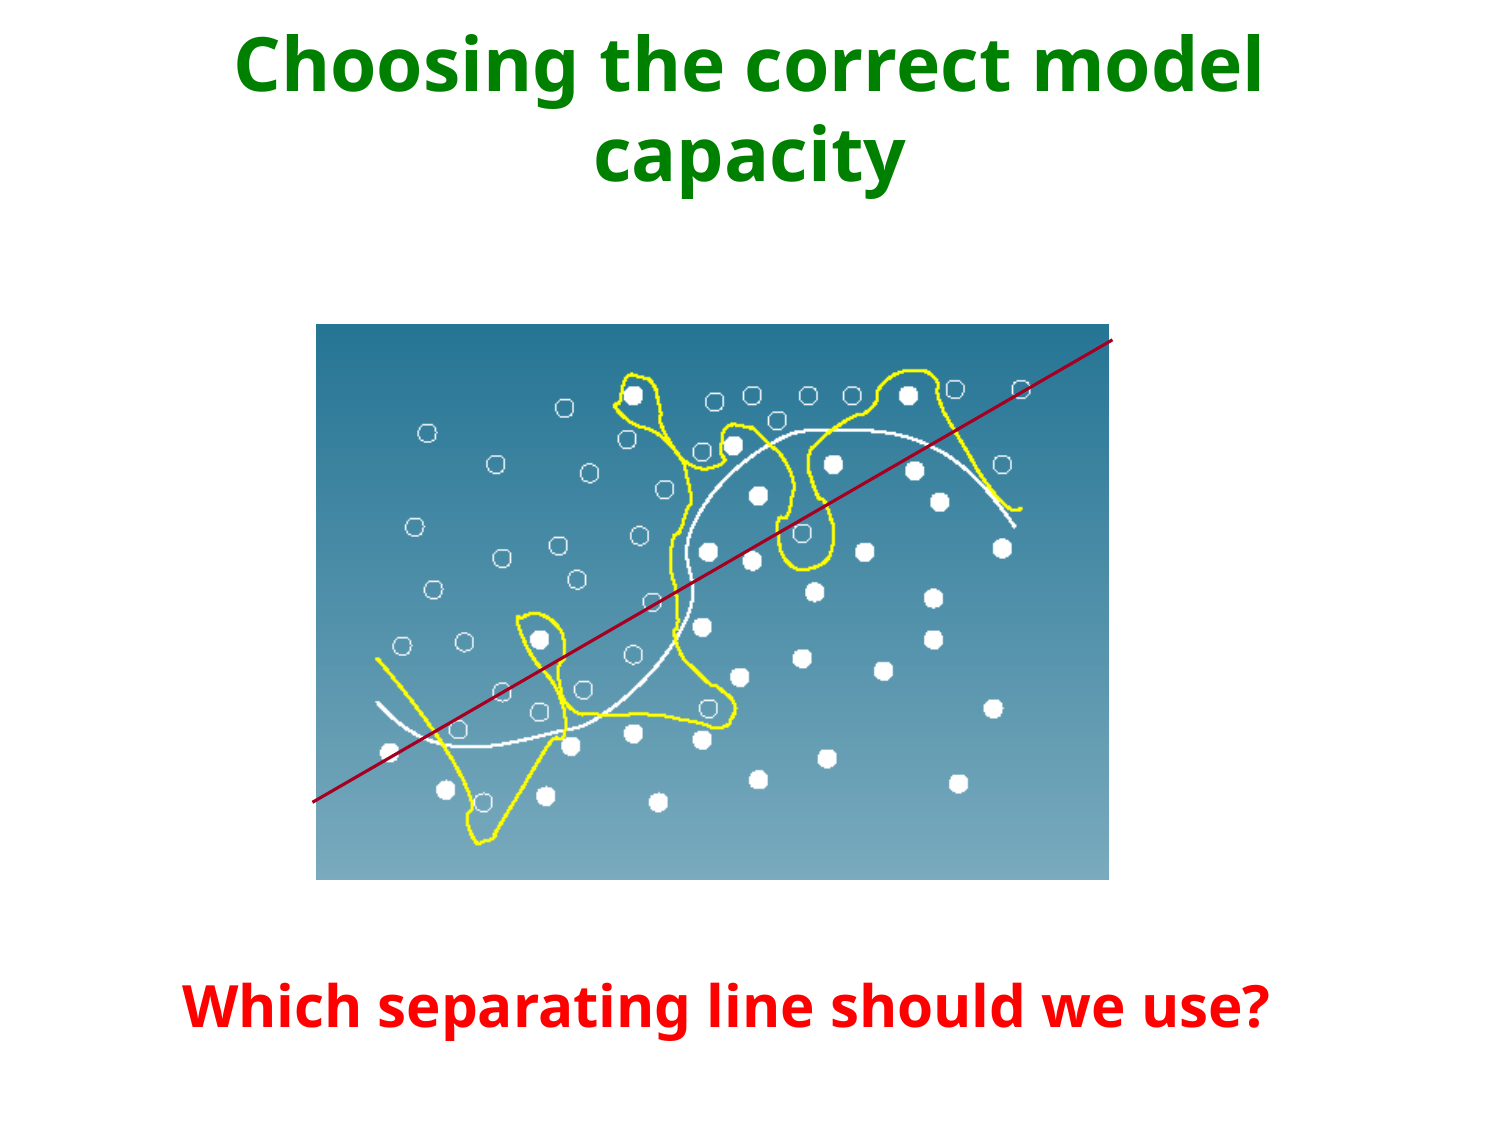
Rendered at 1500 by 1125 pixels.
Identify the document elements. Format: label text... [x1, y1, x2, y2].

text_box Which separating line should we use? [167, 974, 1286, 1046]
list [316, 324, 1109, 880]
title Choosing the correct model capacity [74, 12, 1426, 201]
